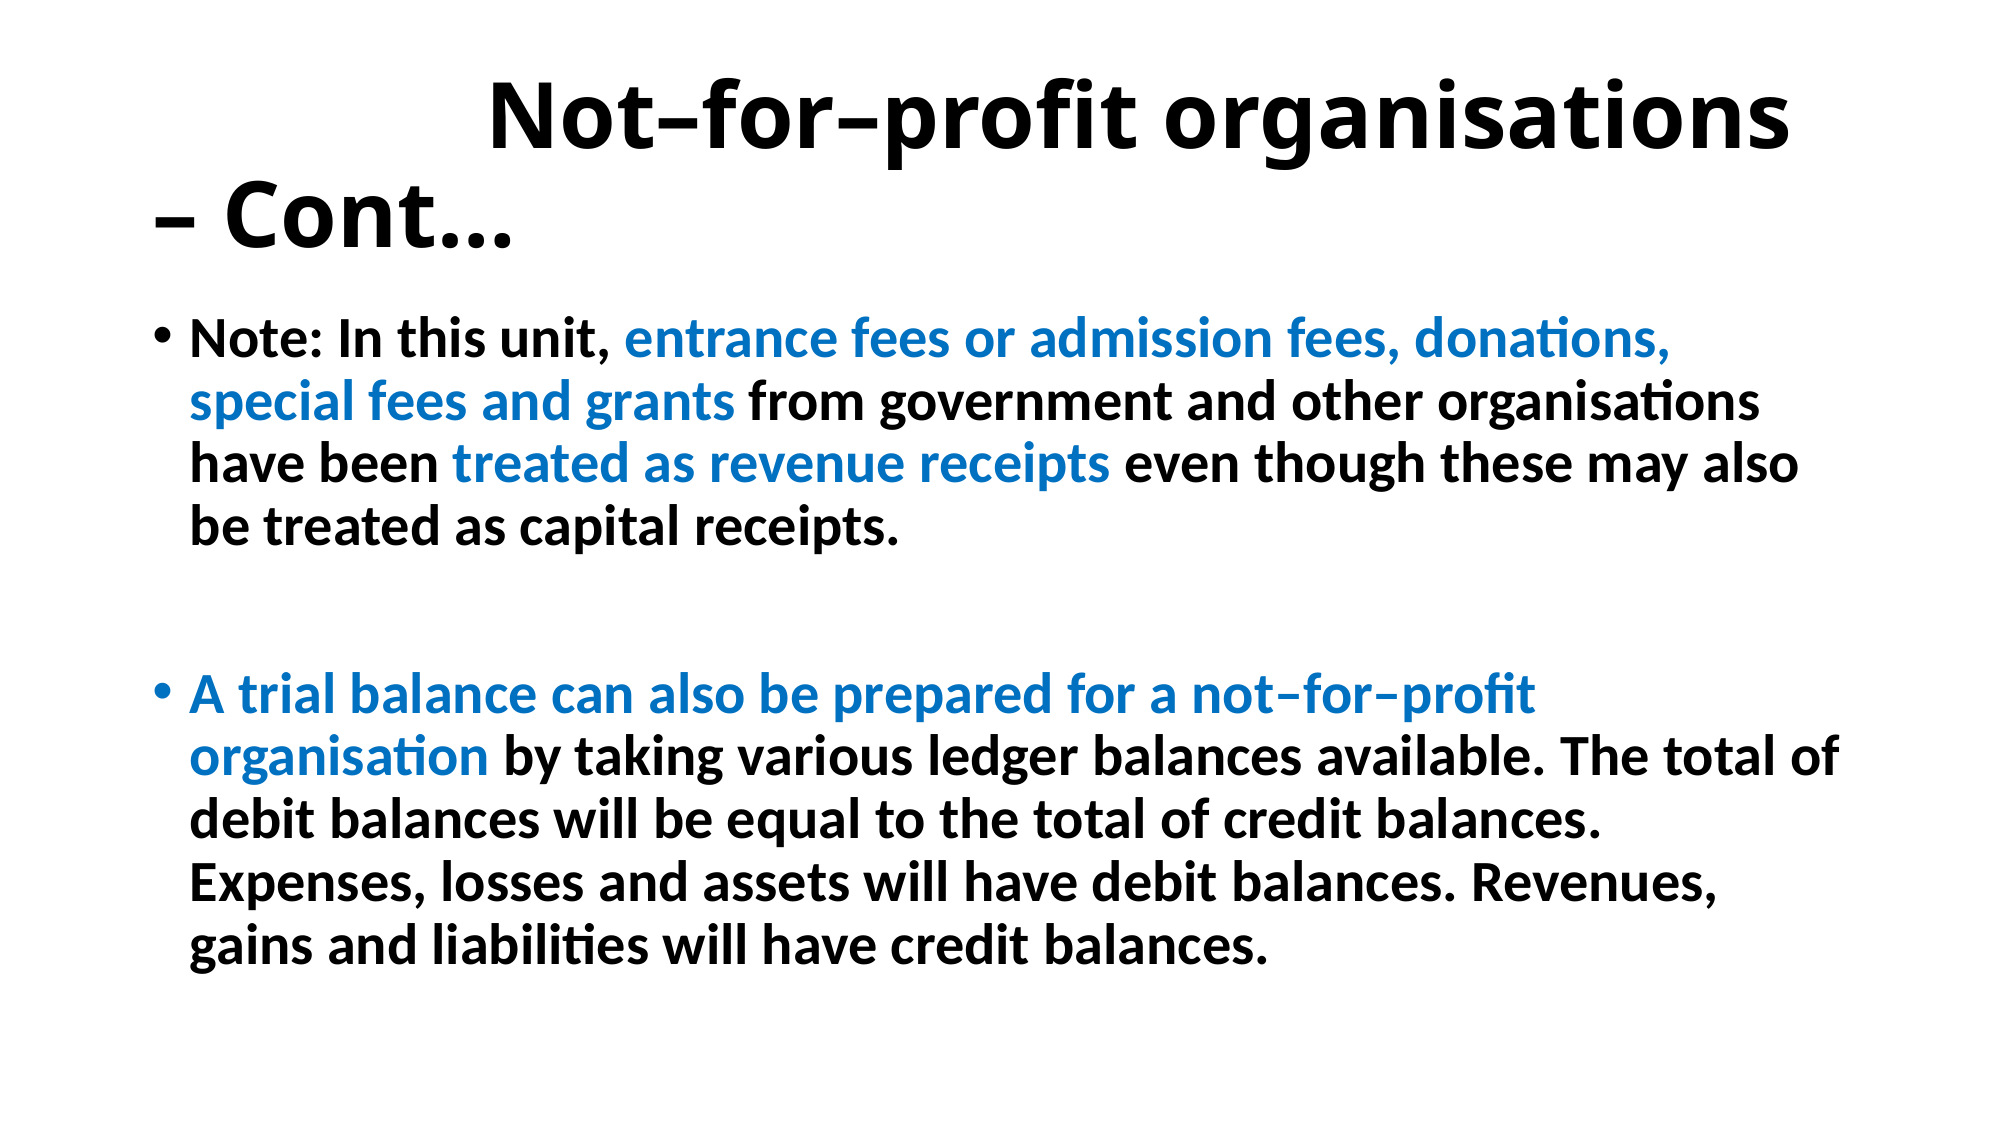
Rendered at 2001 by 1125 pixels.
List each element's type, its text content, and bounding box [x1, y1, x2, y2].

title Not–for–profit organisations – Cont… [137, 59, 1863, 278]
list Note: In this unit, entrance fees or admission fees, donations, special fees and grants from government and other organisations have been treated as revenue receipts even though these may also be treated as capital receipts. A trial balance can also be prepared for a not–for–profit organisation by taking various ledger balances available. The total of debit balances will be equal to the total of credit balances. Expenses, losses and assets will have debit balances. Revenues, gains and liabilities will have credit balances. [137, 299, 1863, 1014]
